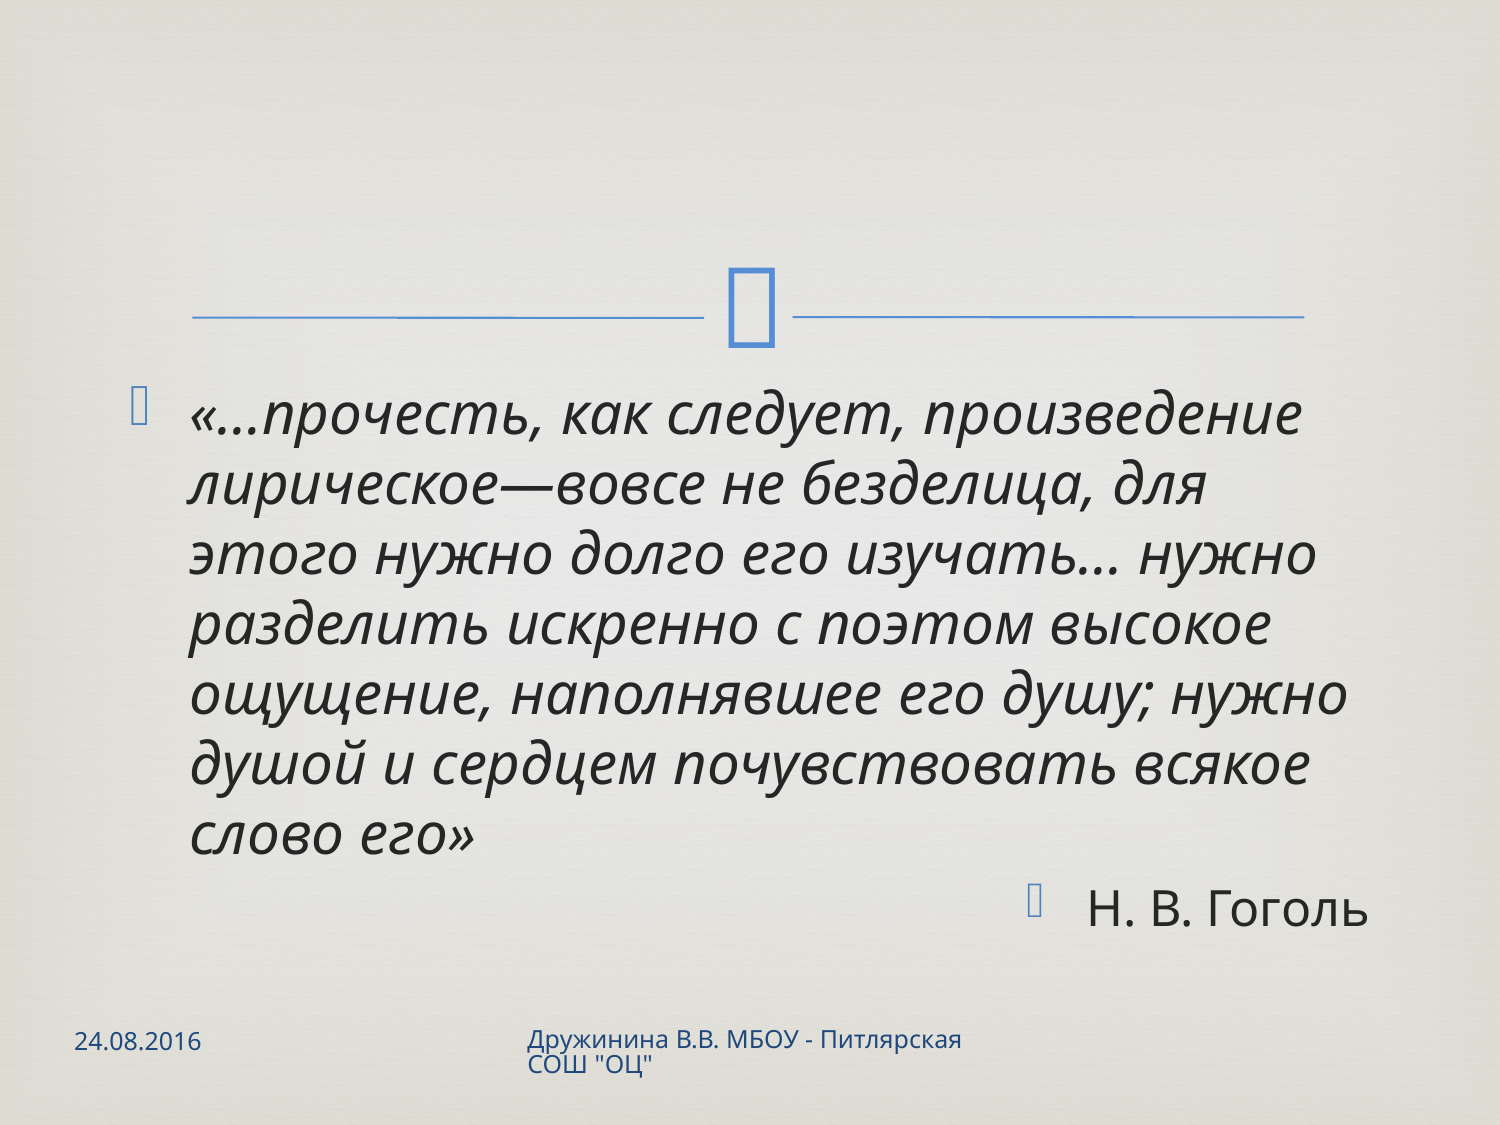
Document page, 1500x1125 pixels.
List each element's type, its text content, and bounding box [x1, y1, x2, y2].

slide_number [59, 1010, 410, 1071]
list «…прочесть, как следует, произведение лирическое—вовсе не безделица, для этого нужно долго его изучать... нужно разделить искренно с поэтом высокое ощуще­ние, наполнявшее его душу; нужно душой и сердцем почувст­вовать всякое слово его» Н. В. Гоголь [114, 368, 1386, 1005]
footer Дружинина В.В. МБОУ - Питлярская СОШ "ОЦ" [512, 1010, 988, 1071]
